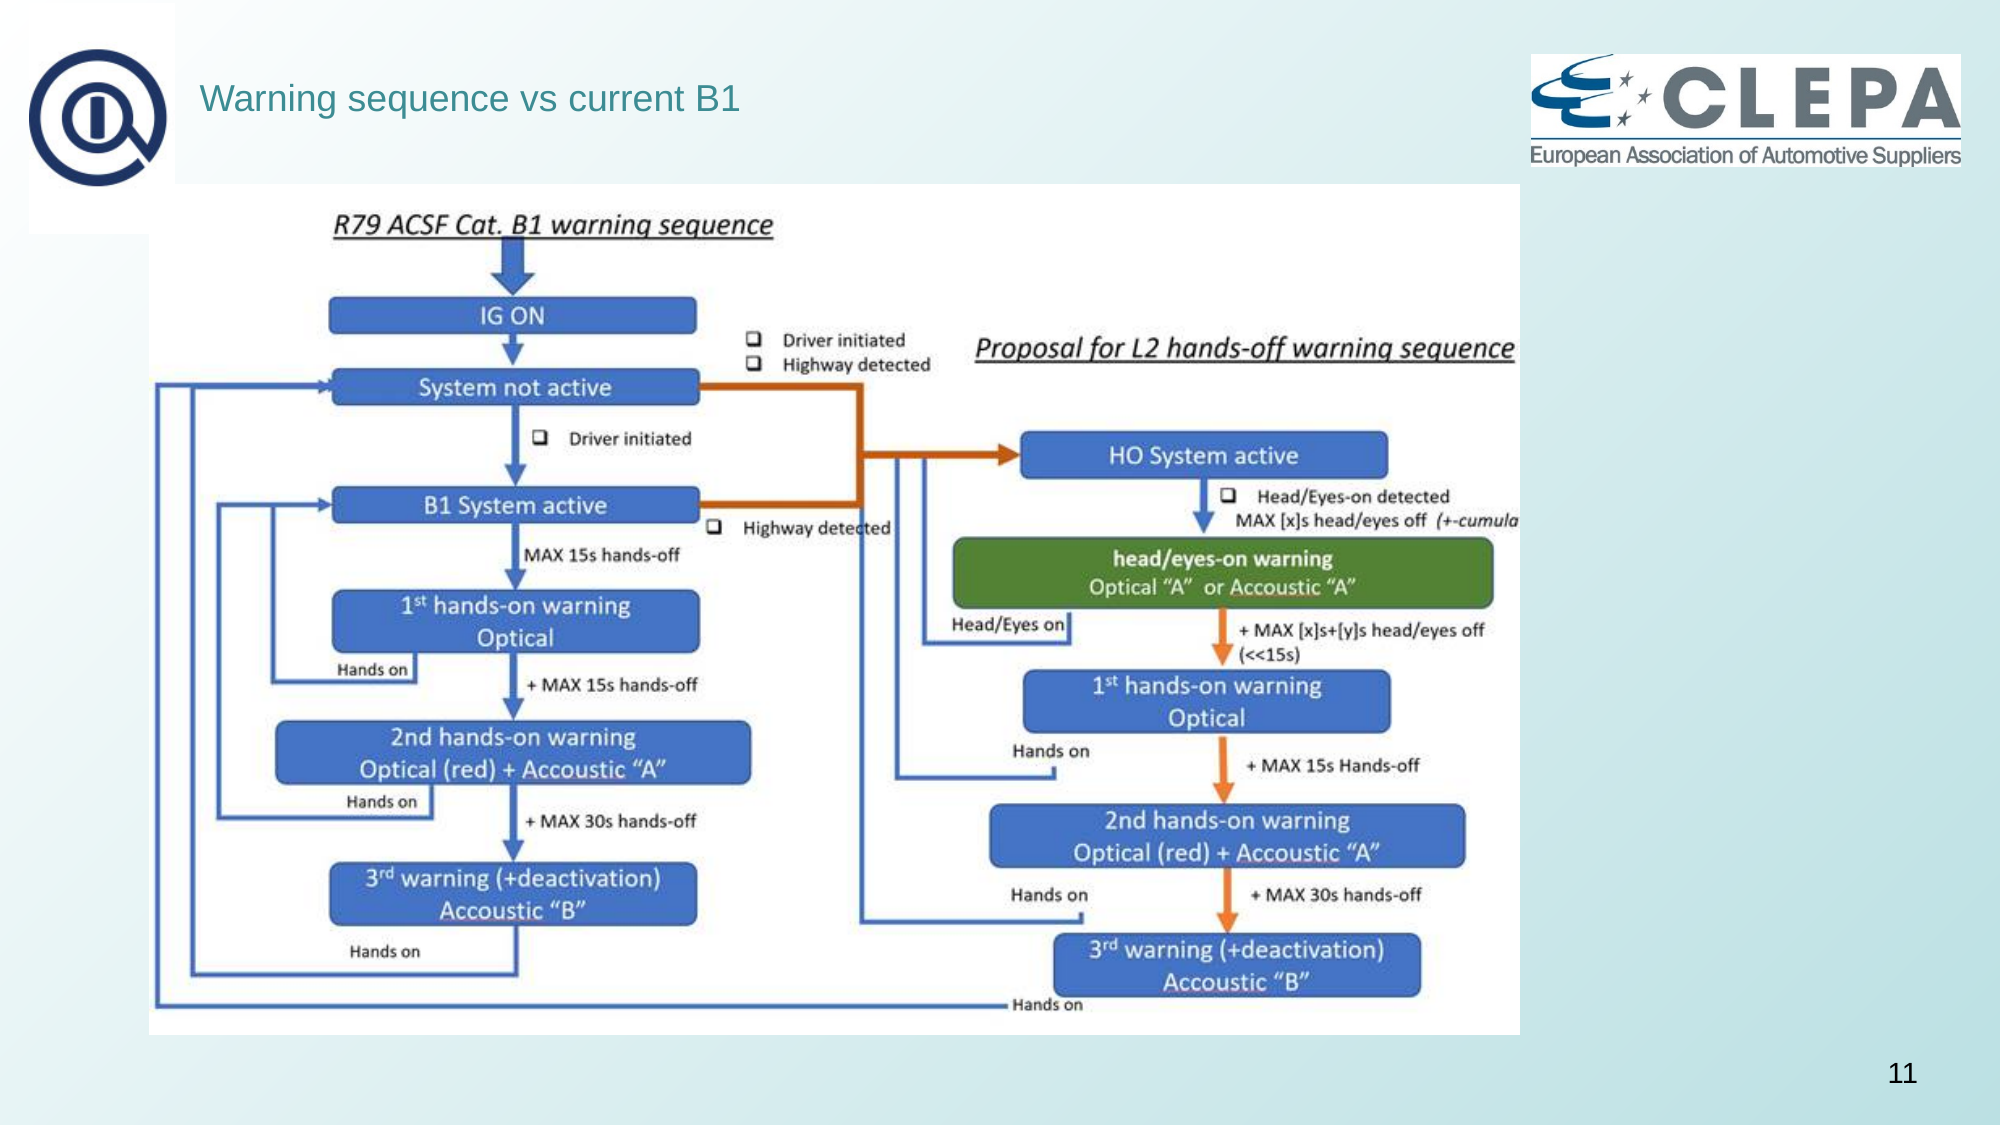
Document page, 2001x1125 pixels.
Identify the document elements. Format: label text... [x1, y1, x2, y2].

text_box 11 [1850, 1046, 1934, 1095]
picture [1531, 54, 1961, 167]
picture [29, 3, 1520, 1036]
text_box Warning sequence vs current B1 [184, 66, 1414, 127]
